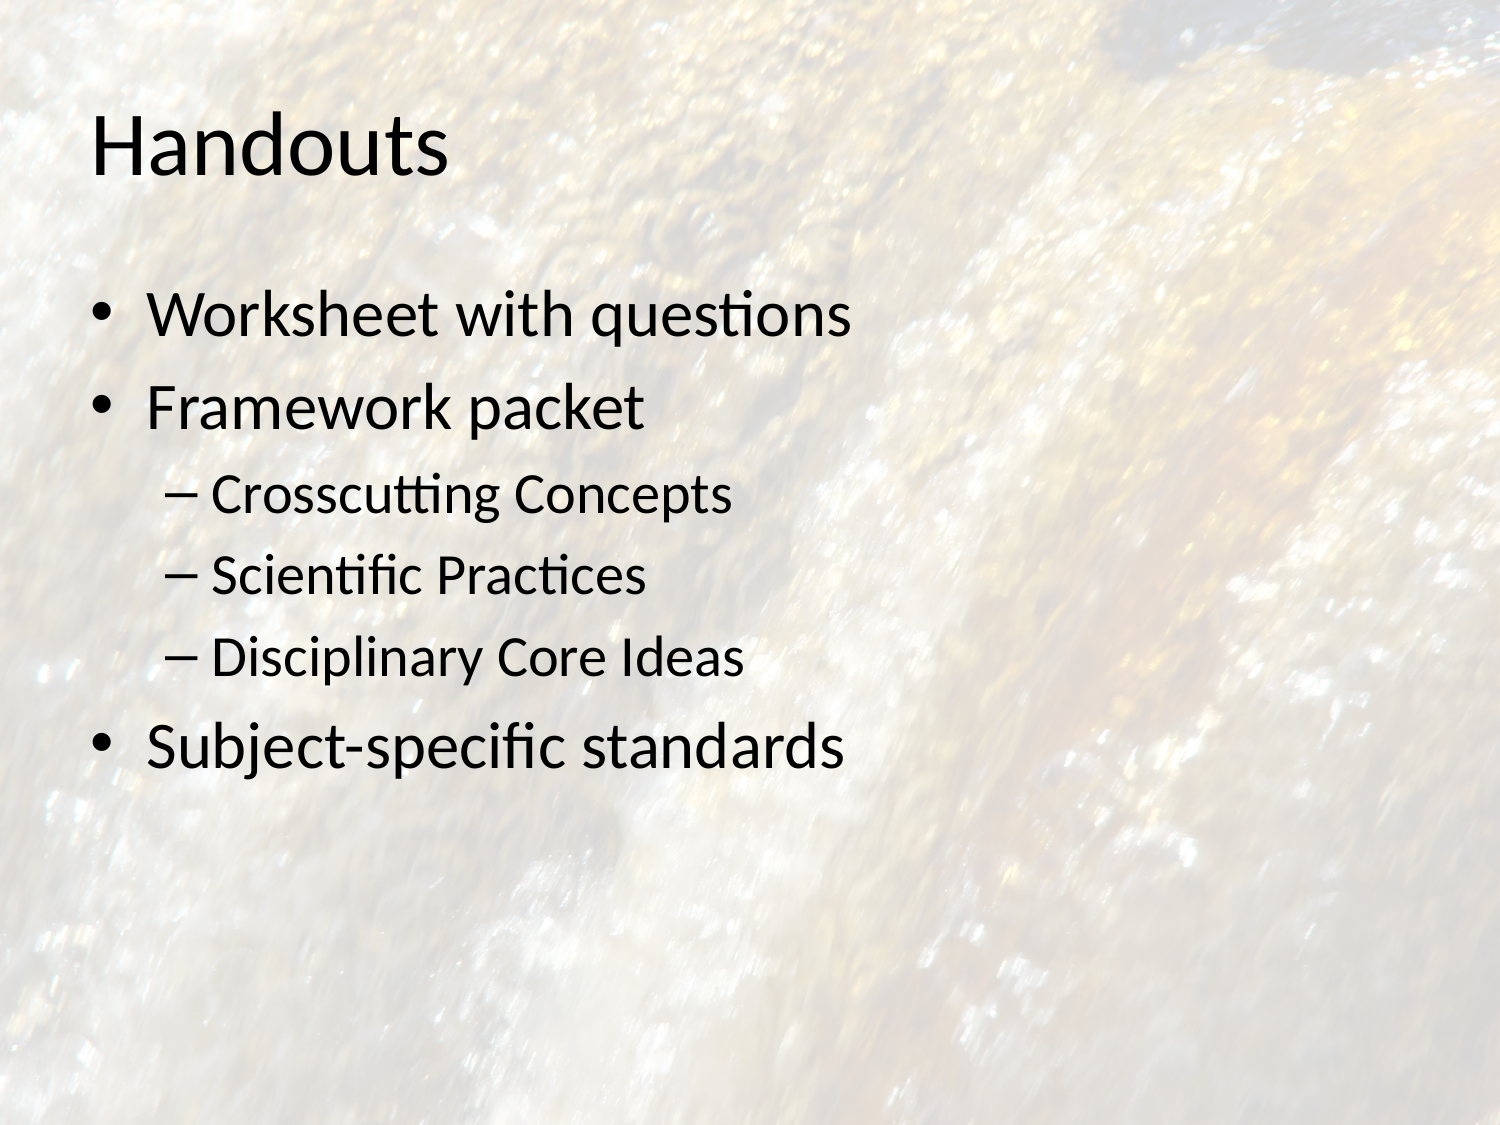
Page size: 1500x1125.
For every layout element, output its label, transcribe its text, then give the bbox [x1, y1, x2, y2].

list Worksheet with questions Framework packet Crosscutting Concepts Scientific Practices Disciplinary Core Ideas Subject-specific standards [75, 262, 1425, 1005]
title Handouts [75, 45, 1425, 233]
